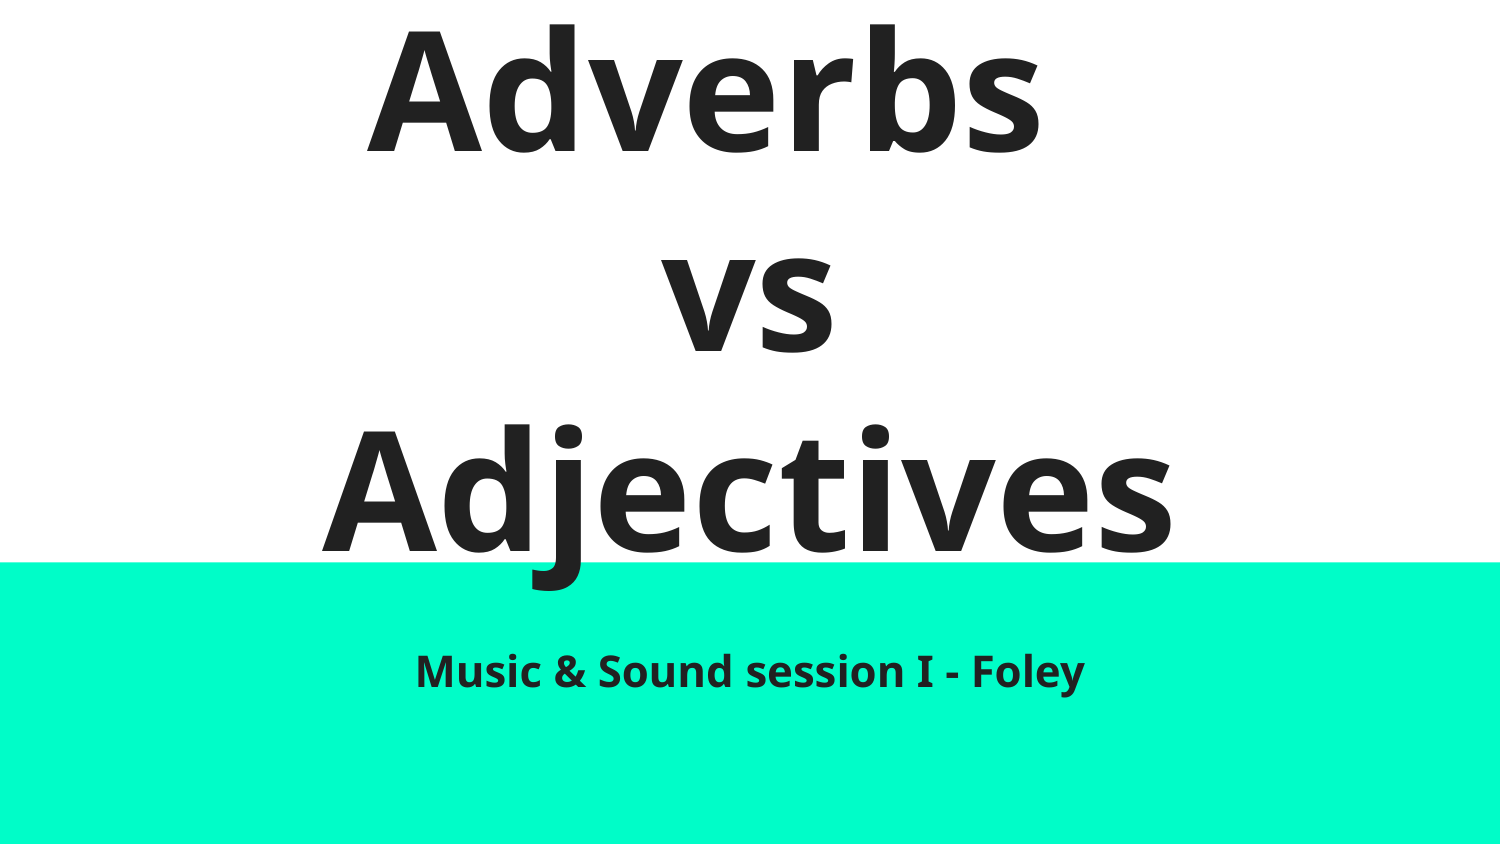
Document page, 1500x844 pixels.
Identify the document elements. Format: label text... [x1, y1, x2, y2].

subtitle Music & Sound session I - Foley [51, 638, 1449, 755]
title Adverbs vs Adjectives [51, 64, 1449, 506]
